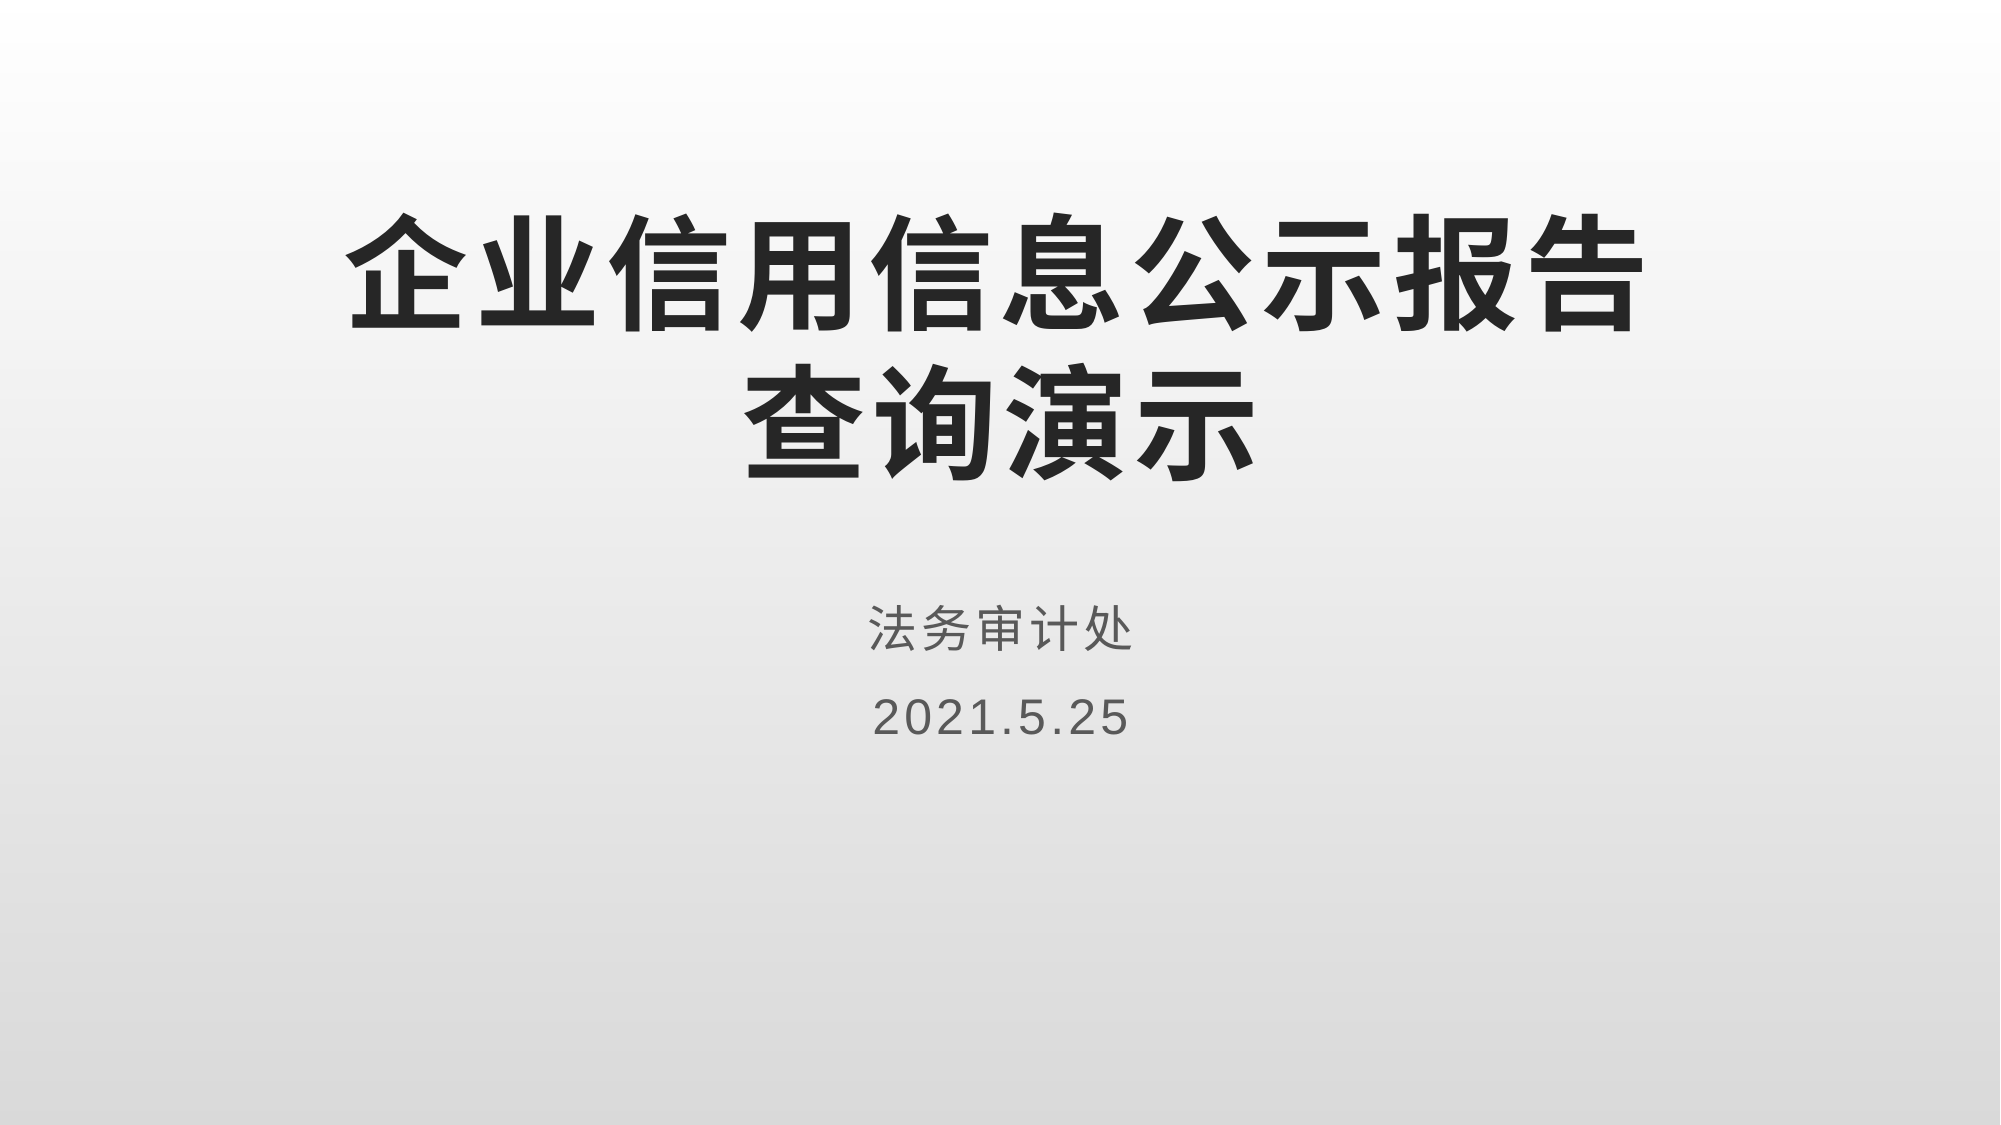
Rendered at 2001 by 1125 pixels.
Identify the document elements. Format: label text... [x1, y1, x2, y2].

title 企业信用信息公示报告 查询演示 [196, 149, 1805, 503]
subtitle 法务审计处 2021.5.25 [196, 584, 1805, 826]
